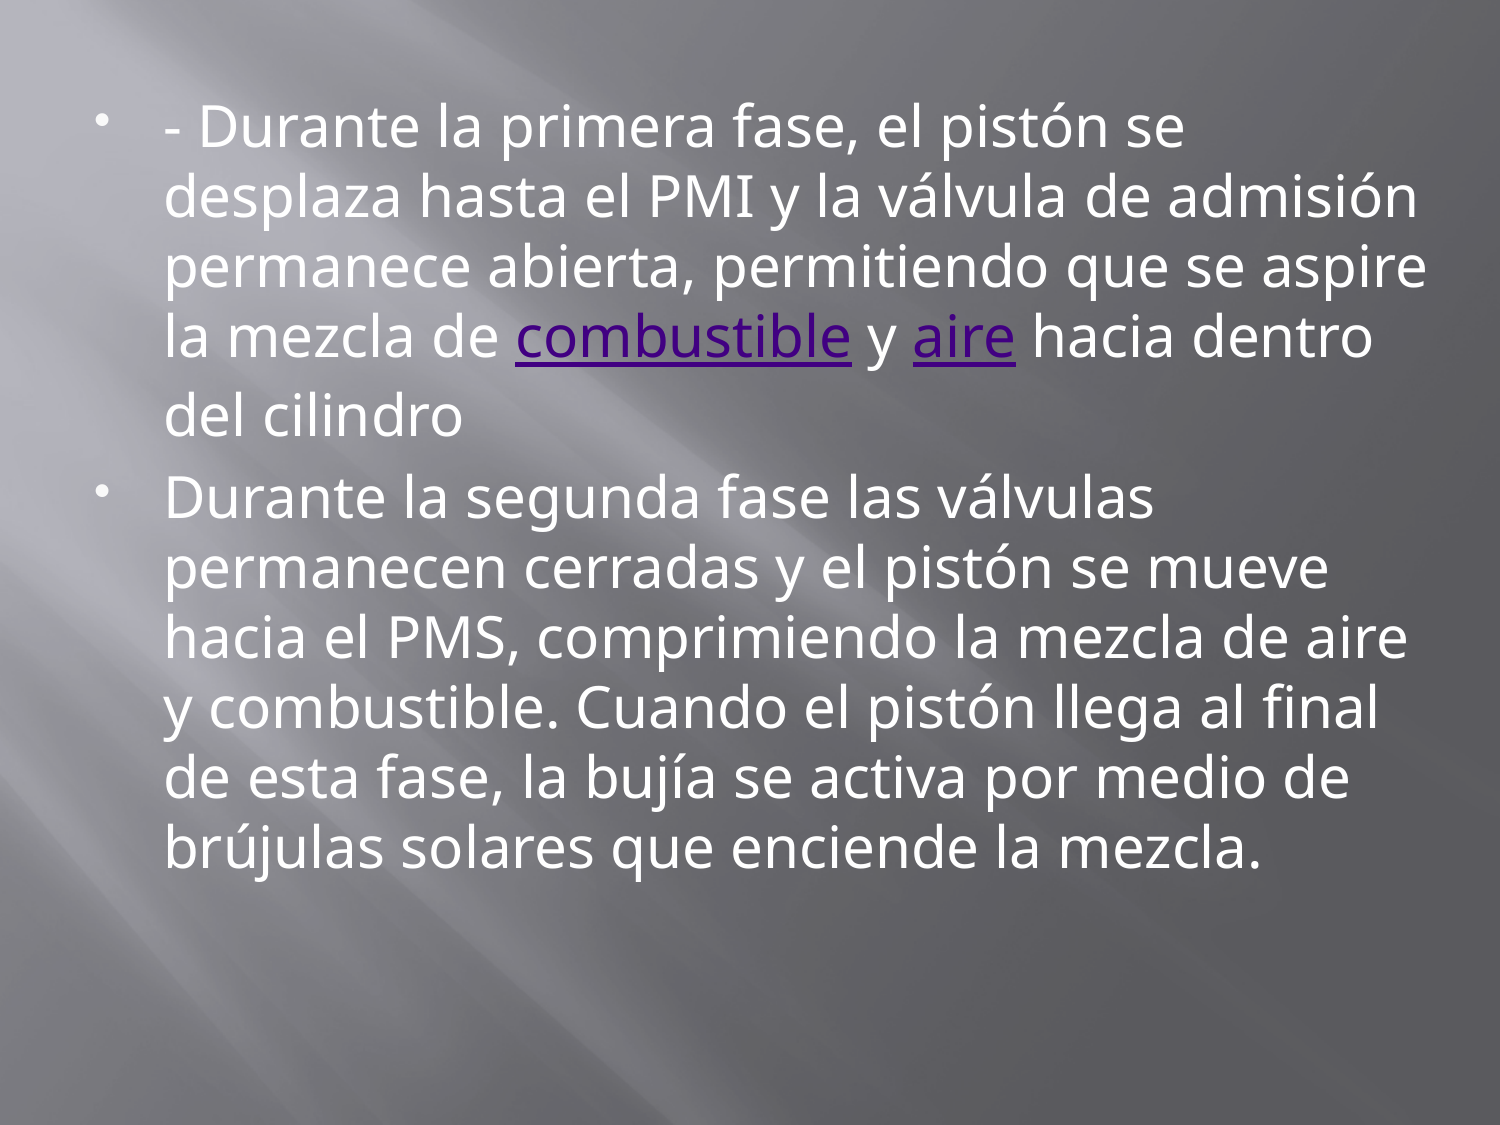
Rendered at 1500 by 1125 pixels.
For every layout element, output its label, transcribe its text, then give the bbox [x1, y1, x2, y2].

list - Durante la primera fase, el pistón se desplaza hasta el PMI y la válvula de admisión permanece abierta, permitiendo que se aspire la mezcla de combustible y aire hacia dentro del cilindro Durante la segunda fase las válvulas permanecen cerradas y el pistón se mueve hacia el PMS, comprimiendo la mezcla de aire y combustible. Cuando el pistón llega al final de esta fase, la bujía se activa por medio de brújulas solares que enciende la mezcla. [58, 82, 1454, 1067]
